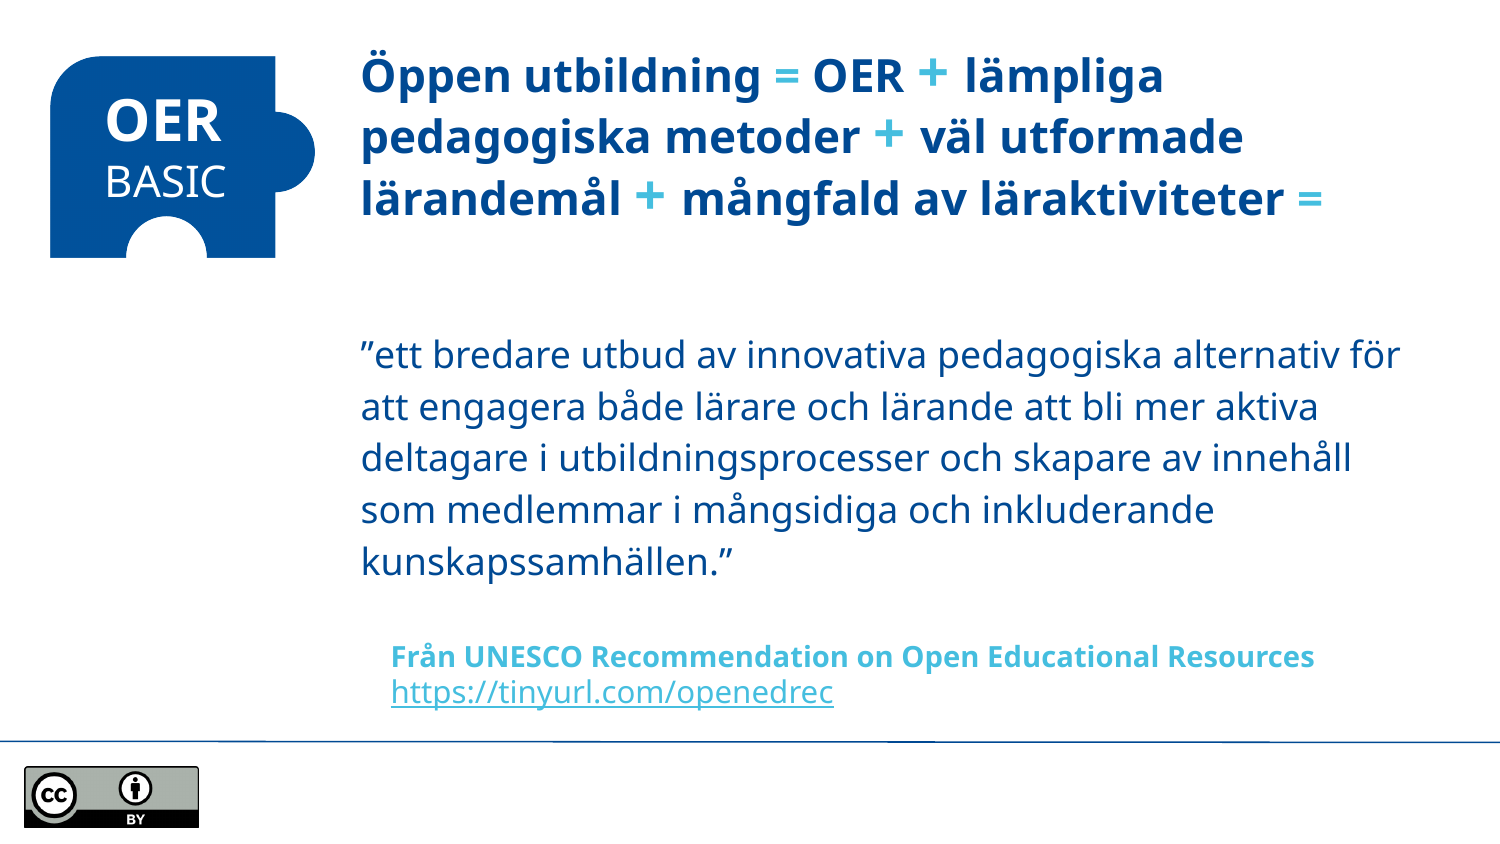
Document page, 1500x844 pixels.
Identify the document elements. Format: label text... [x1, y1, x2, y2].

picture [24, 765, 199, 828]
text_box ”ett bredare utbud av innovativa pedagogiska alternativ för att engagera både lärare och lärande att bli mer aktiva deltagare i utbildningsprocesser och skapare av innehåll som medlemmar i mångsidiga och inkluderande kunskapssamhällen.” [345, 309, 1431, 641]
text_box OER BASIC [321, 65, 491, 225]
text_box Från UNESCO Recommendation on Open Educational Resources [375, 623, 1500, 689]
text_box [0, 750, 1500, 844]
picture [50, 56, 316, 258]
text_box https://tinyurl.com/openedrec [375, 656, 918, 730]
text_box Öppen utbildning = OER + lämpliga pedagogiska metoder + väl utformade lärandemål + mångfald av läraktiviteter = [345, 27, 1456, 243]
